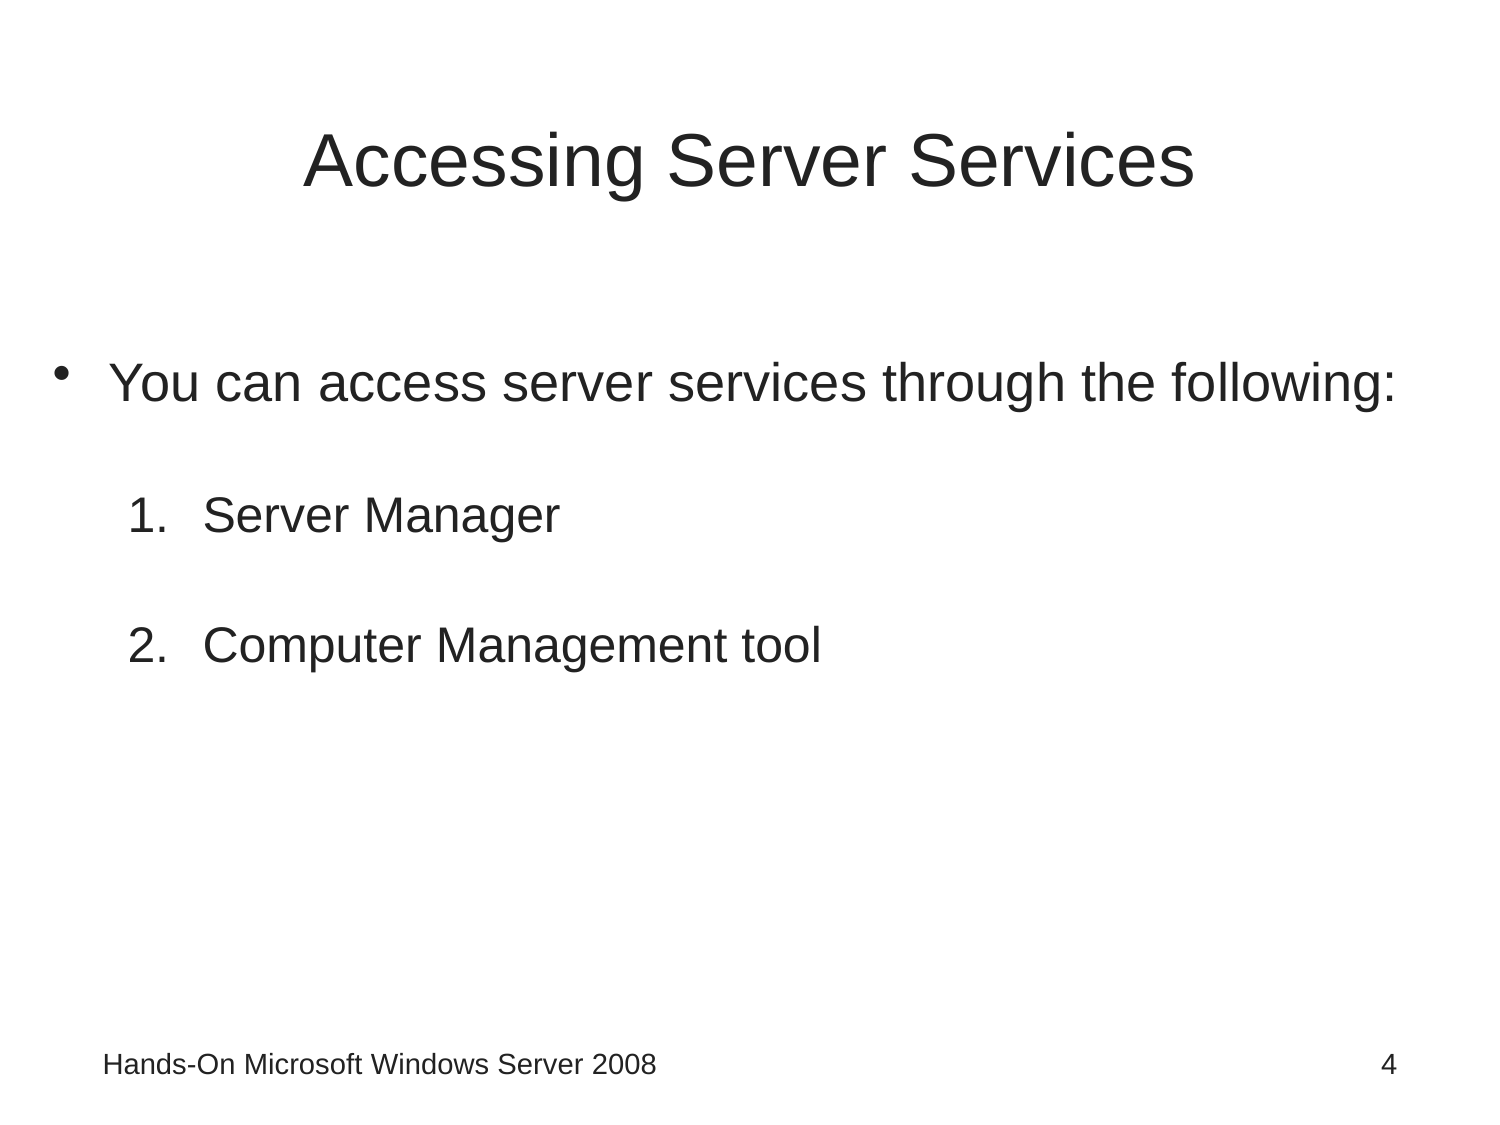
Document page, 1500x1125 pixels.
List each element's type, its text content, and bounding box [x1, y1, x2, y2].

title Accessing Server Services [87, 62, 1413, 251]
footer Hands-On Microsoft Windows Server 2008 [87, 1037, 1051, 1101]
list You can access server services through the following: Server Manager Computer Management tool [37, 274, 1426, 1026]
slide_number 4 [1074, 1037, 1413, 1101]
